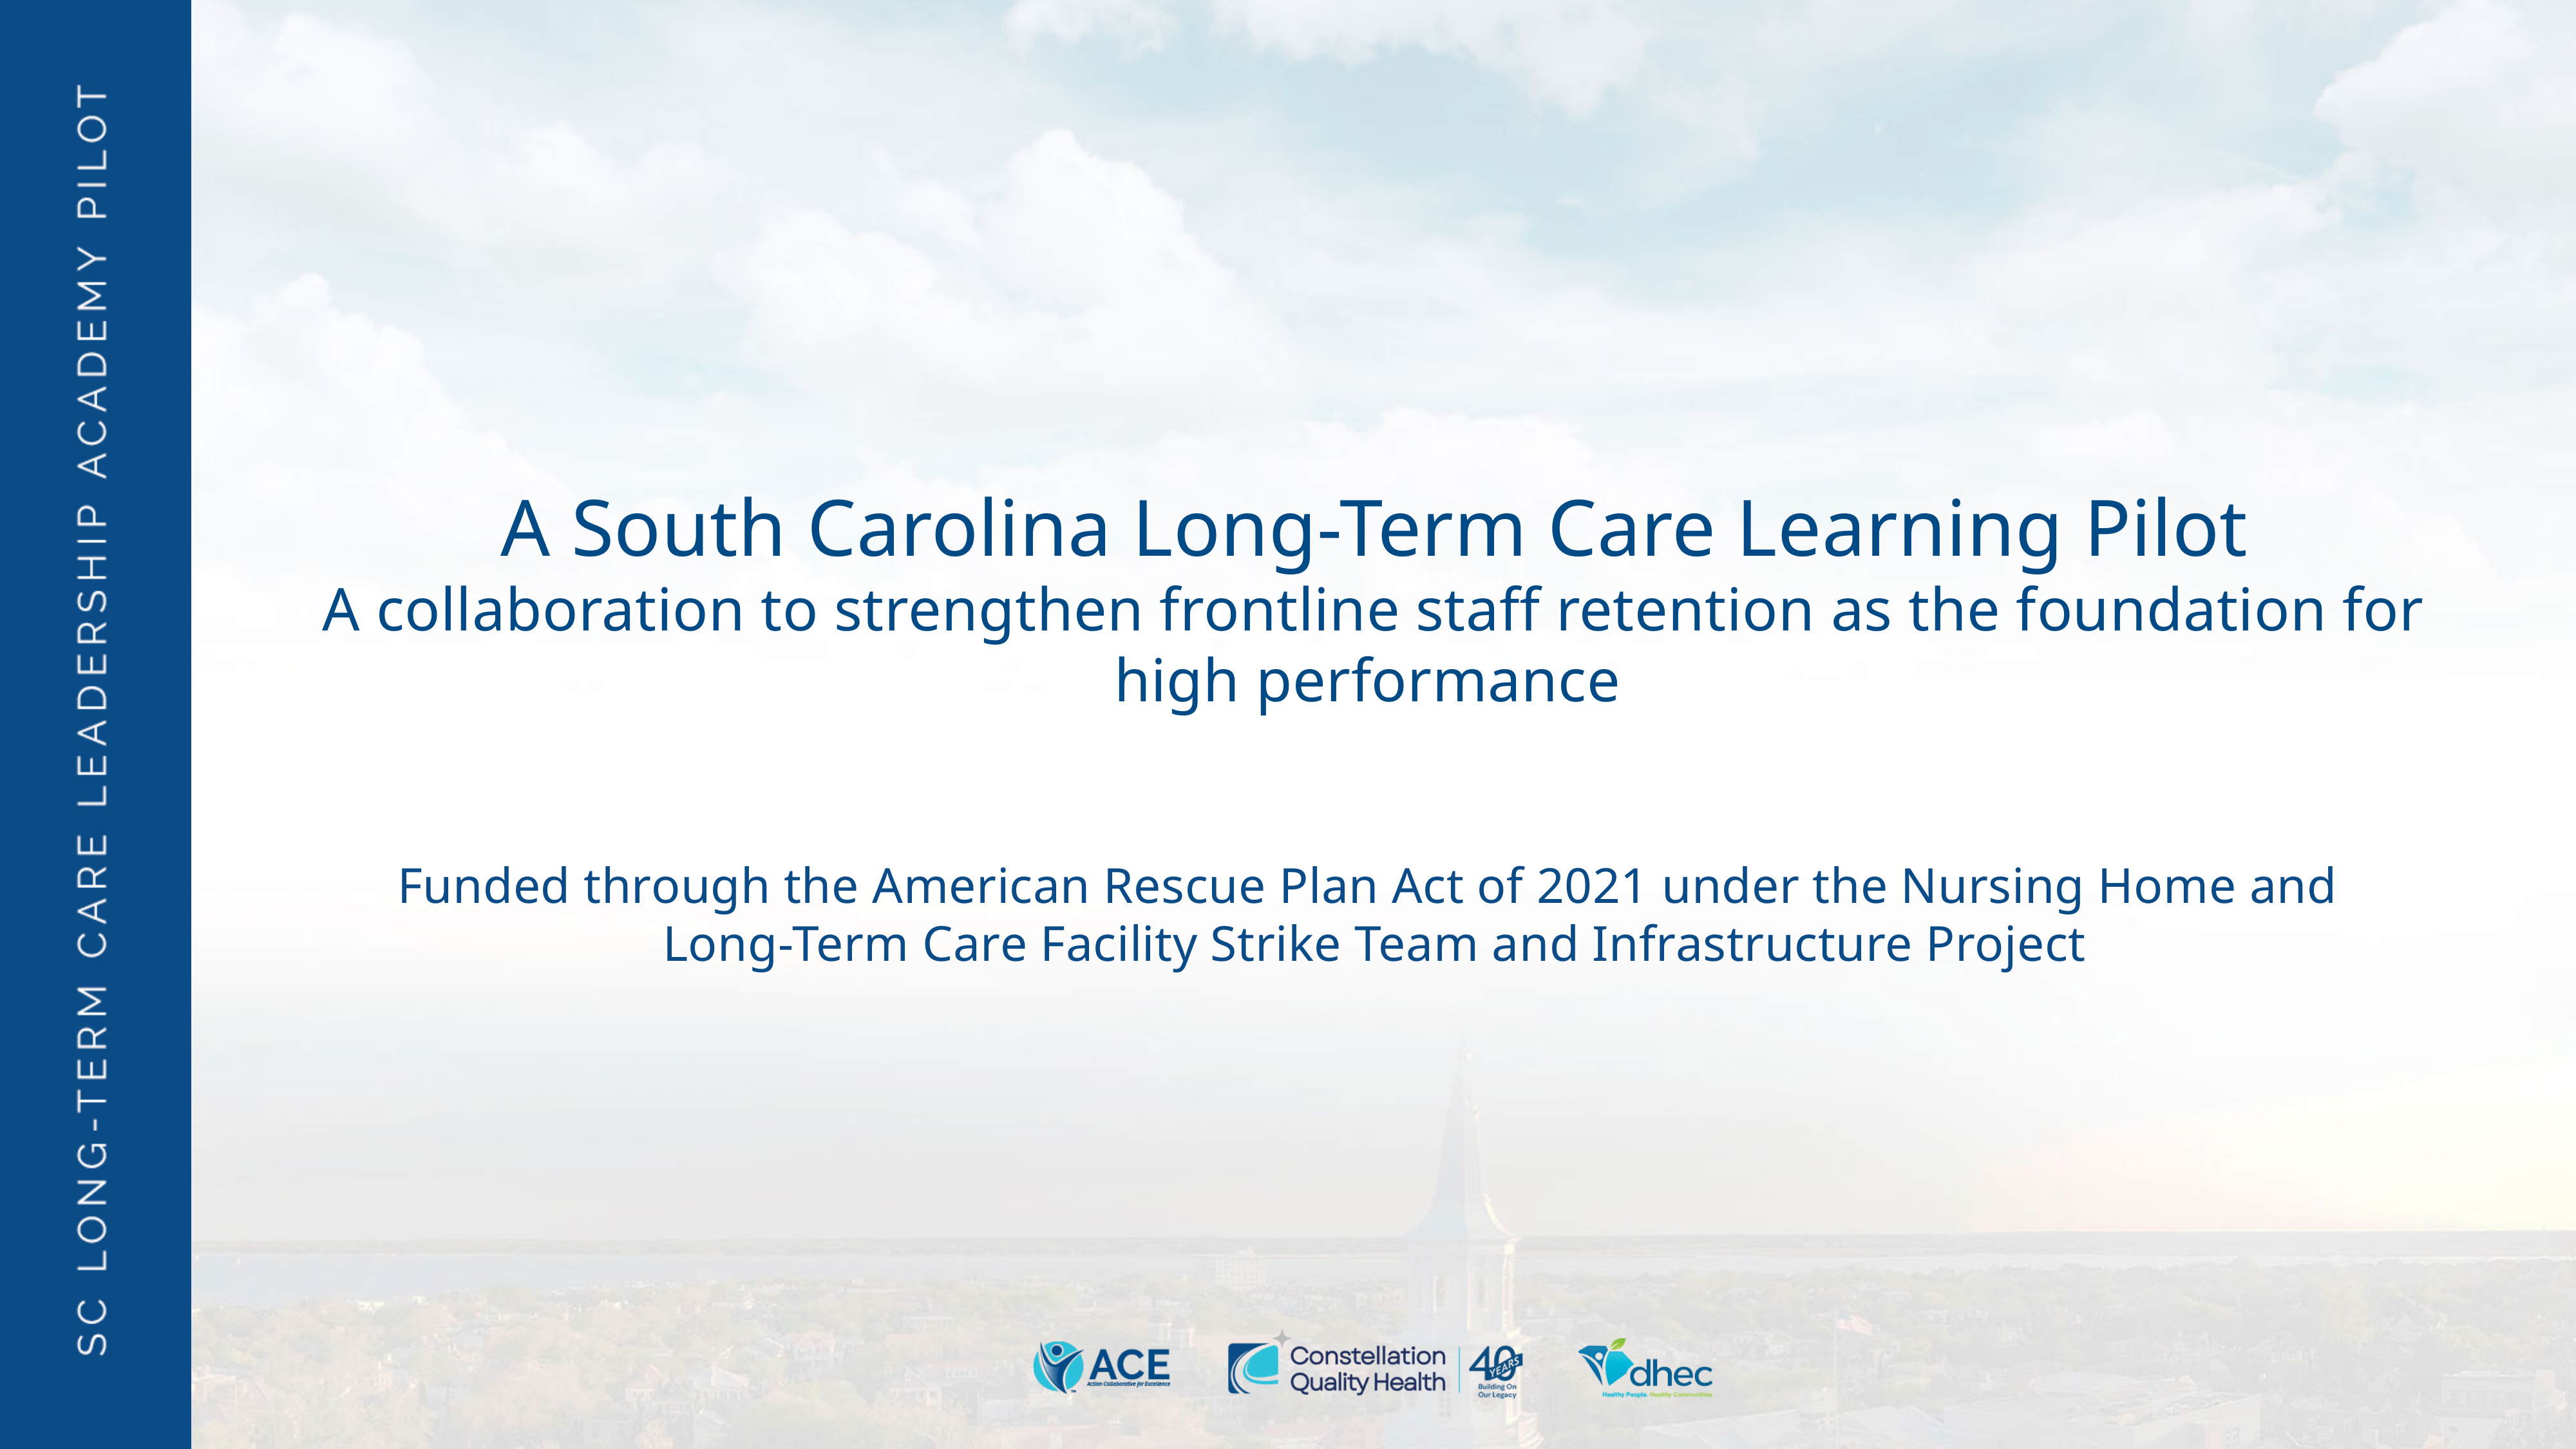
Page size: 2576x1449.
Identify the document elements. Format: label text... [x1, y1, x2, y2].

picture [0, 0, 2576, 1449]
text_box A South Carolina Long-Term Care Learning Pilot A collaboration to strengthen frontline staff retention as the foundation for high performance Funded through the American Rescue Plan Act of 2021 under the Nursing Home and Long-Term Care Facility Strike Team and Infrastructure Project [286, 473, 2465, 976]
